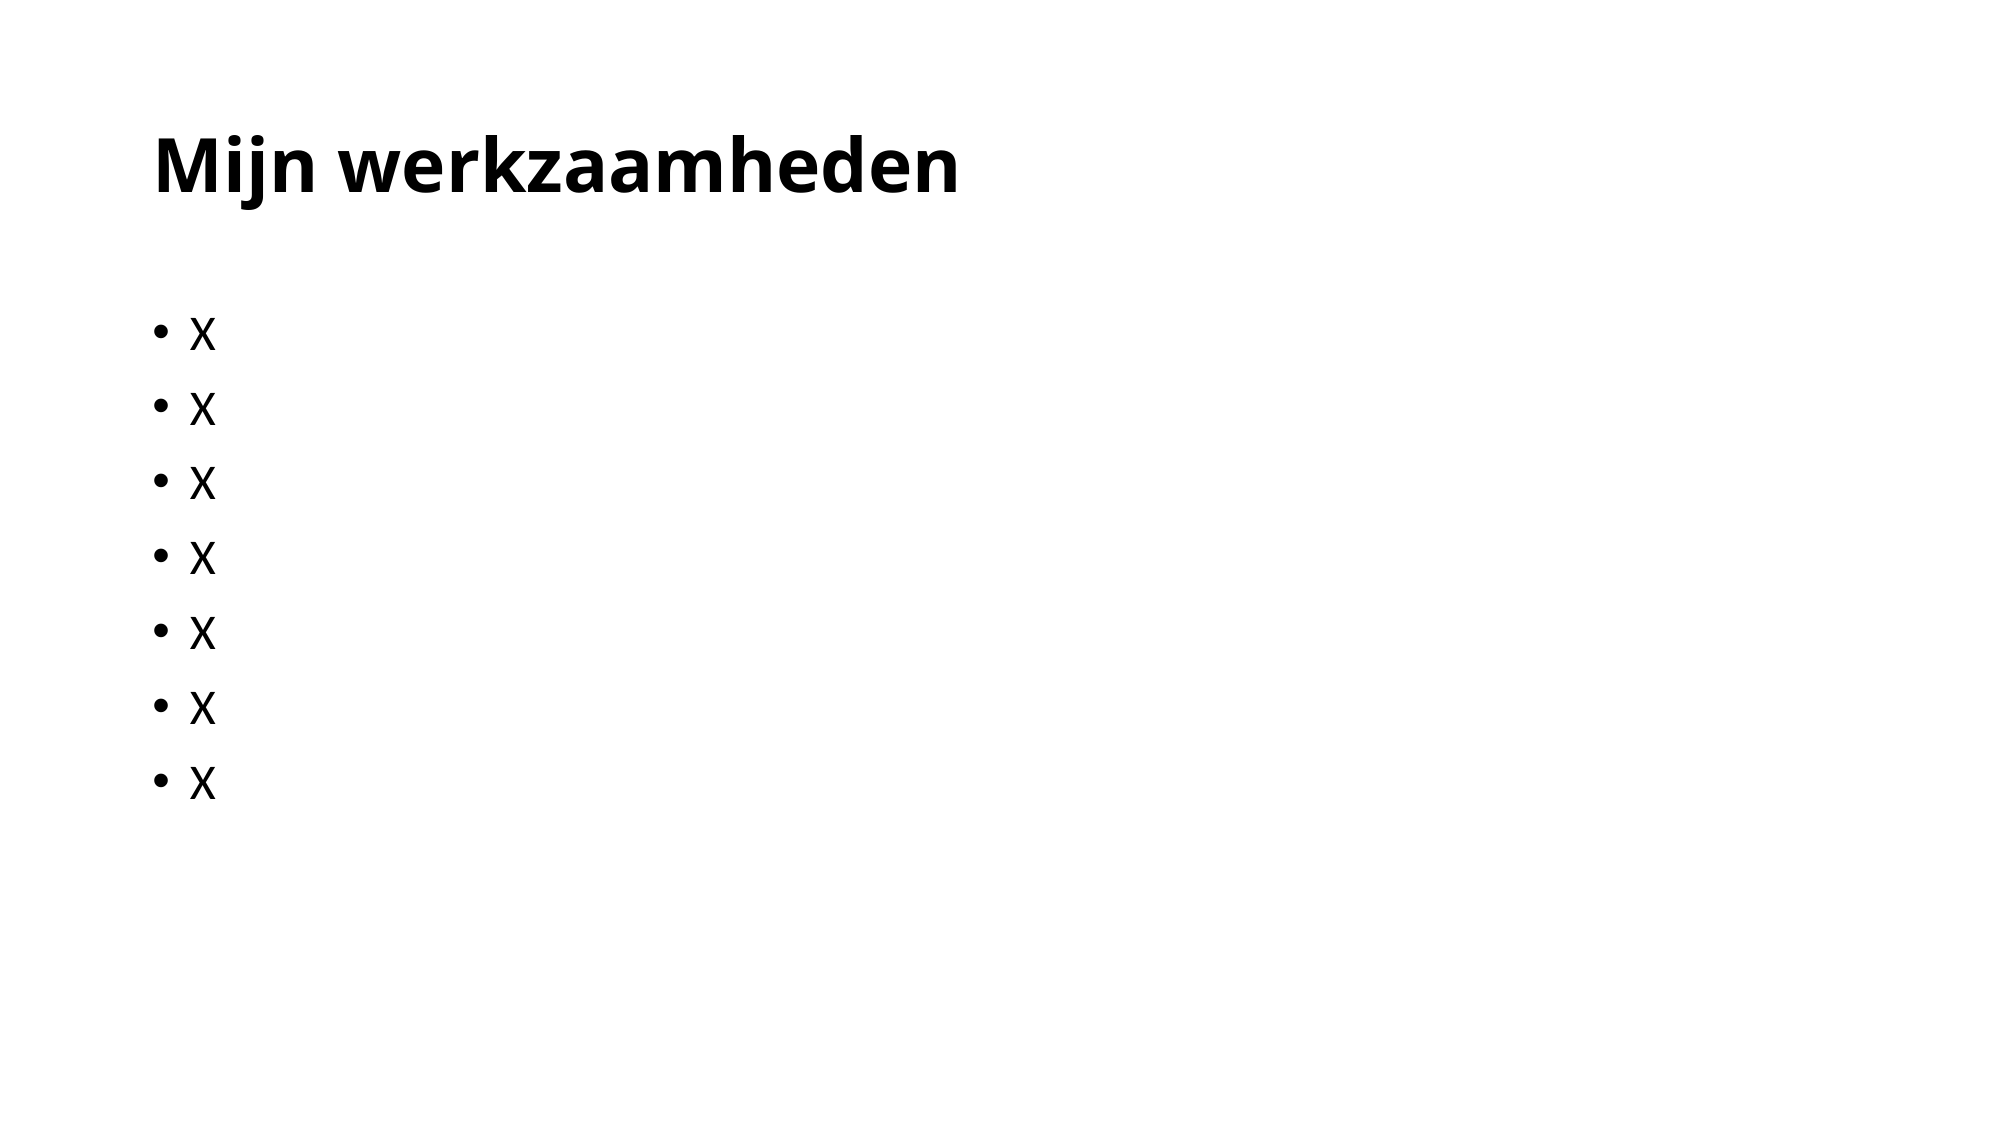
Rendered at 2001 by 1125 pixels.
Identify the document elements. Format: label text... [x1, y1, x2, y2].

title Mijn werkzaamheden [137, 59, 1863, 278]
list X X X X X X X [137, 299, 1863, 1014]
